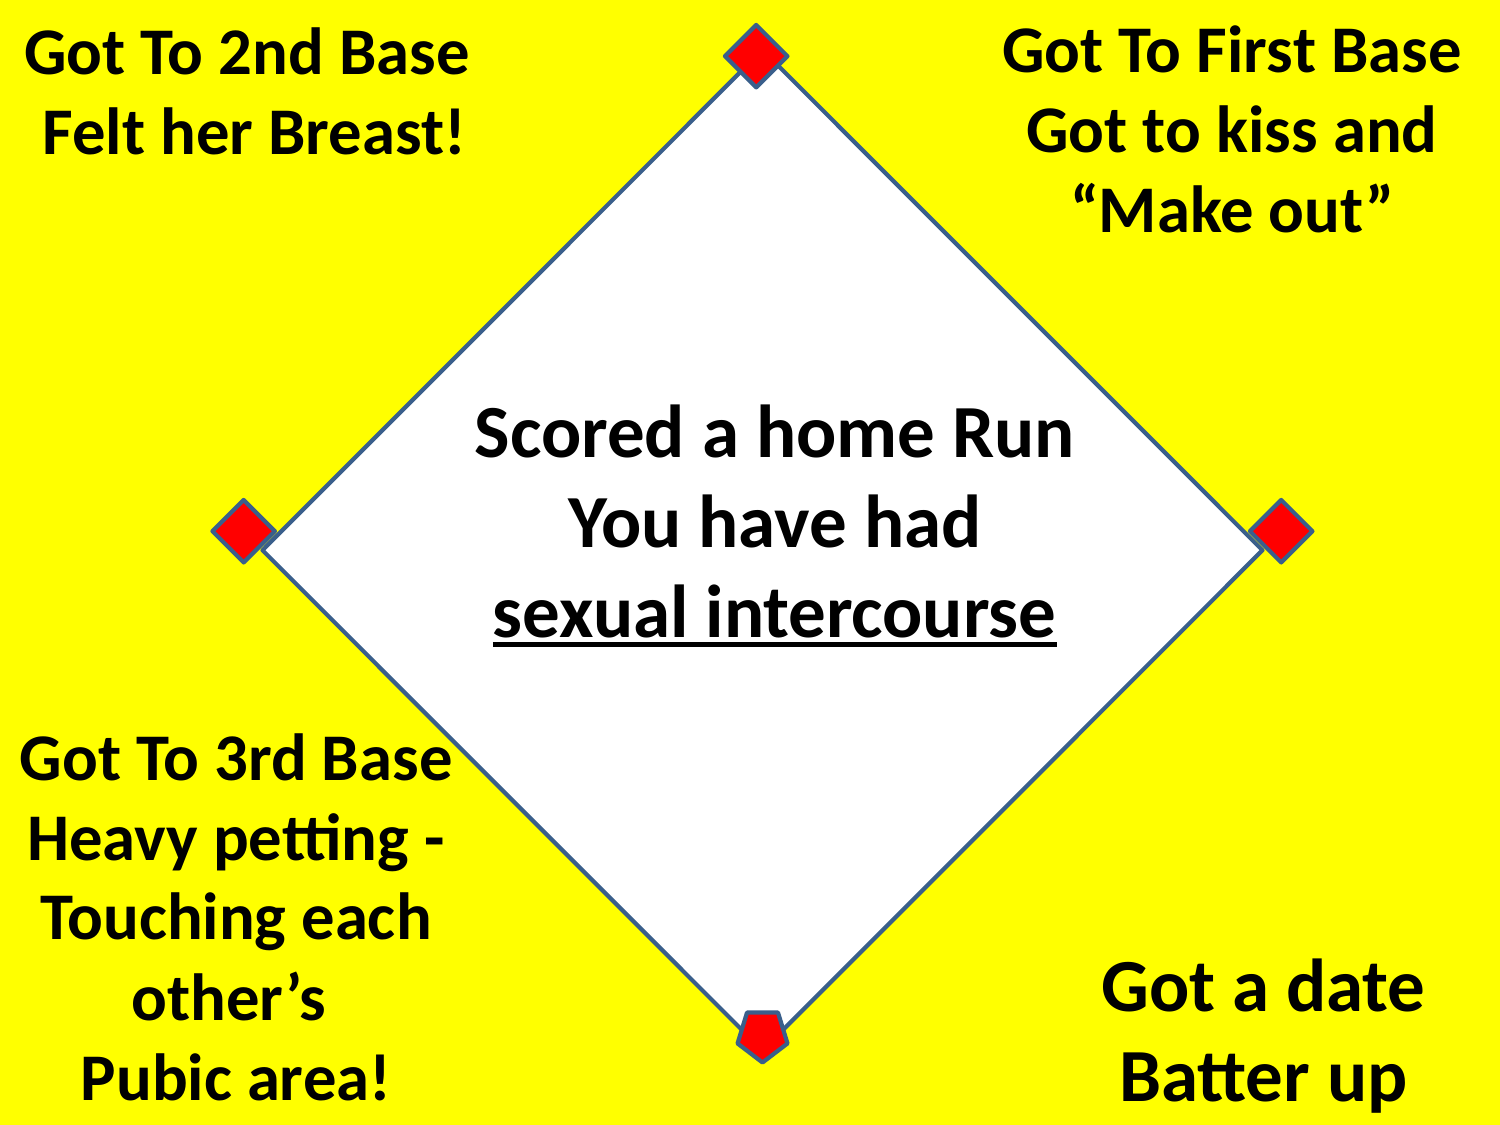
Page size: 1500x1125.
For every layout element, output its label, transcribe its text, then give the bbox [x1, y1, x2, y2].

text_box Got a date Batter up [1027, 929, 1500, 1125]
text_box Got To 3rd Base Heavy petting - Touching each other’s Pubic area! [0, 705, 473, 1121]
text_box Got To First Base Got to kiss and “Make out” [964, 0, 1500, 254]
text_box [210, 497, 277, 565]
text_box [260, 66, 1265, 1030]
text_box Scored a home Run You have had sexual intercourse [450, 374, 1100, 660]
text_box Got To 2nd Base Felt her Breast! [0, 0, 510, 176]
text_box [735, 1010, 790, 1065]
text_box [1247, 497, 1315, 565]
text_box [722, 22, 790, 90]
